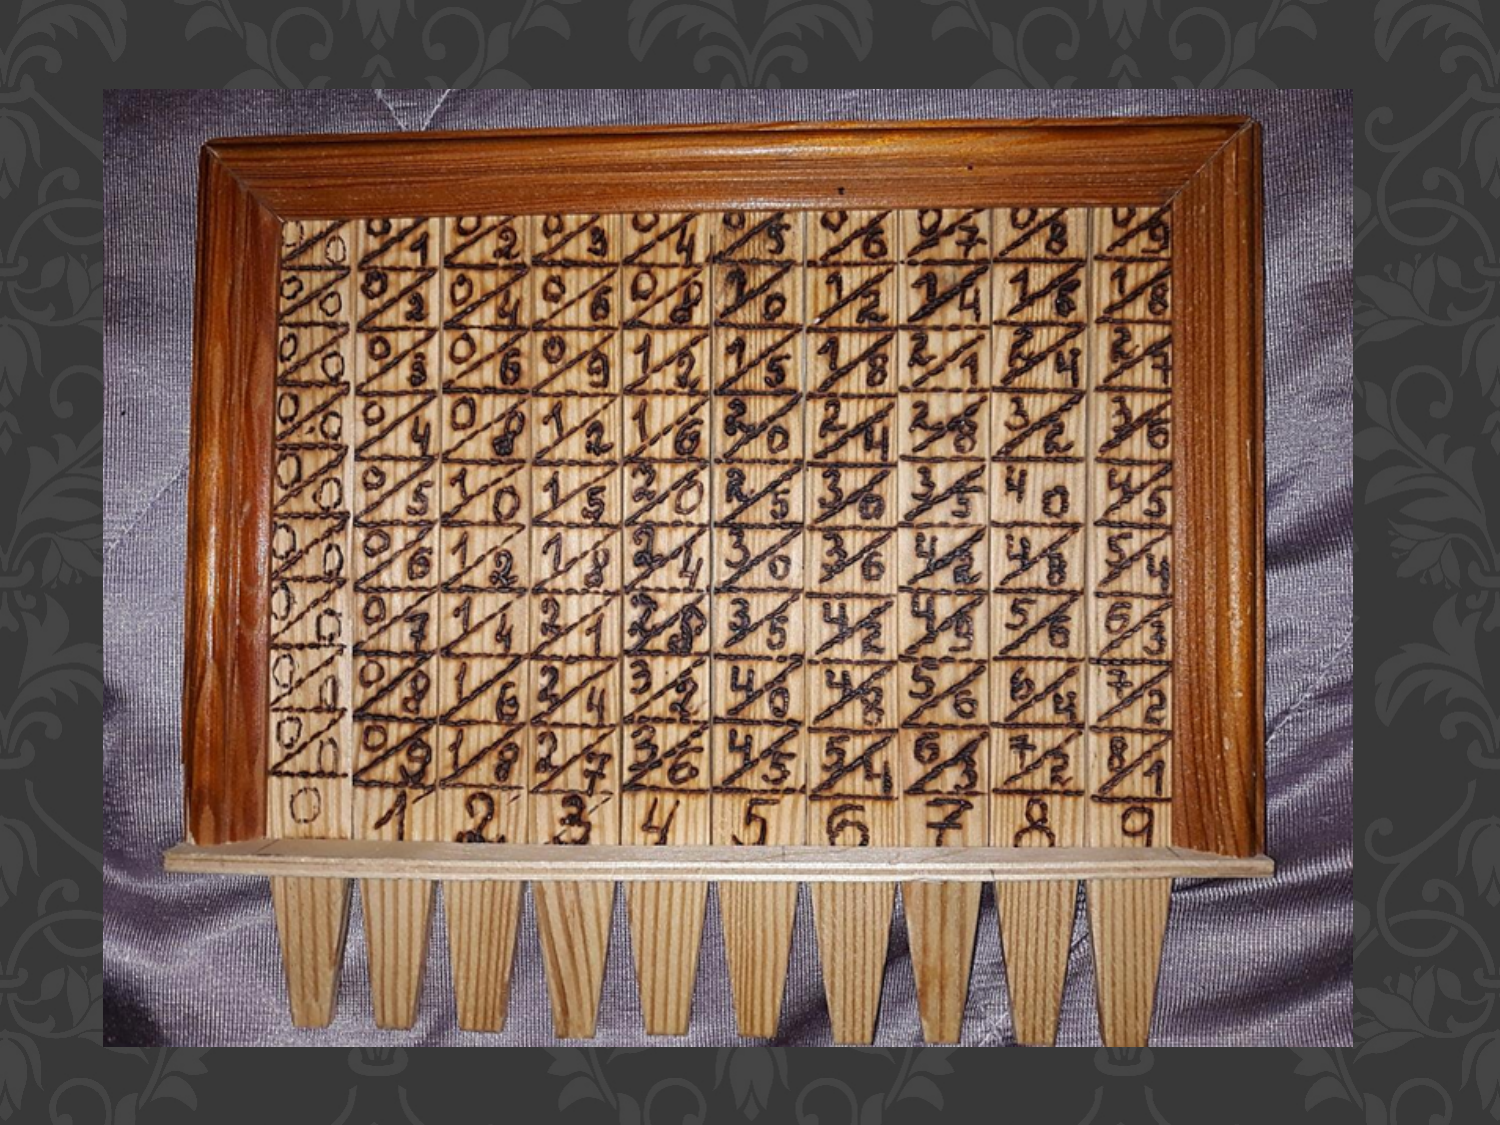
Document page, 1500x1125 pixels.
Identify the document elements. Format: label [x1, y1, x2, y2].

picture [103, 89, 1353, 1047]
